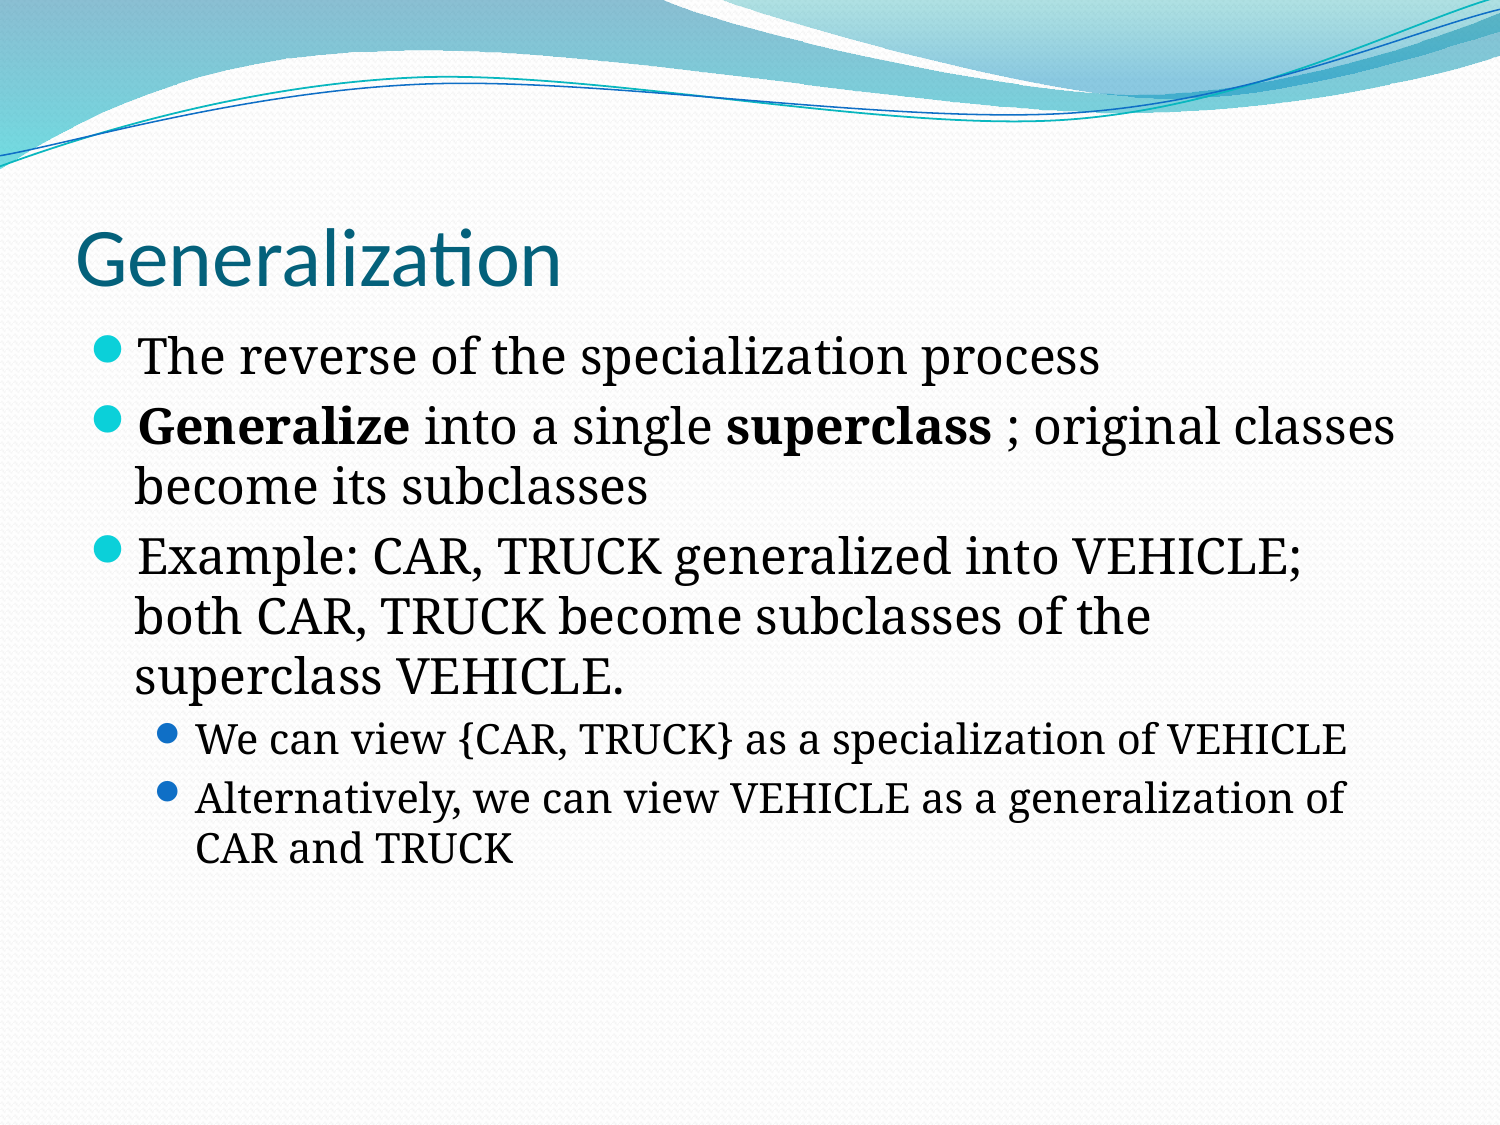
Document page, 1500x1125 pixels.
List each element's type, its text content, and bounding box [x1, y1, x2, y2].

list The reverse of the specialization process Generalize into a single superclass ; original classes become its subclasses Example: CAR, TRUCK generalized into VEHICLE; both CAR, TRUCK become subclasses of the superclass VEHICLE. We can view {CAR, TRUCK} as a specialization of VEHICLE Alternatively, we can view VEHICLE as a generalization of CAR and TRUCK [75, 317, 1425, 1038]
title Generalization [75, 115, 1425, 303]
